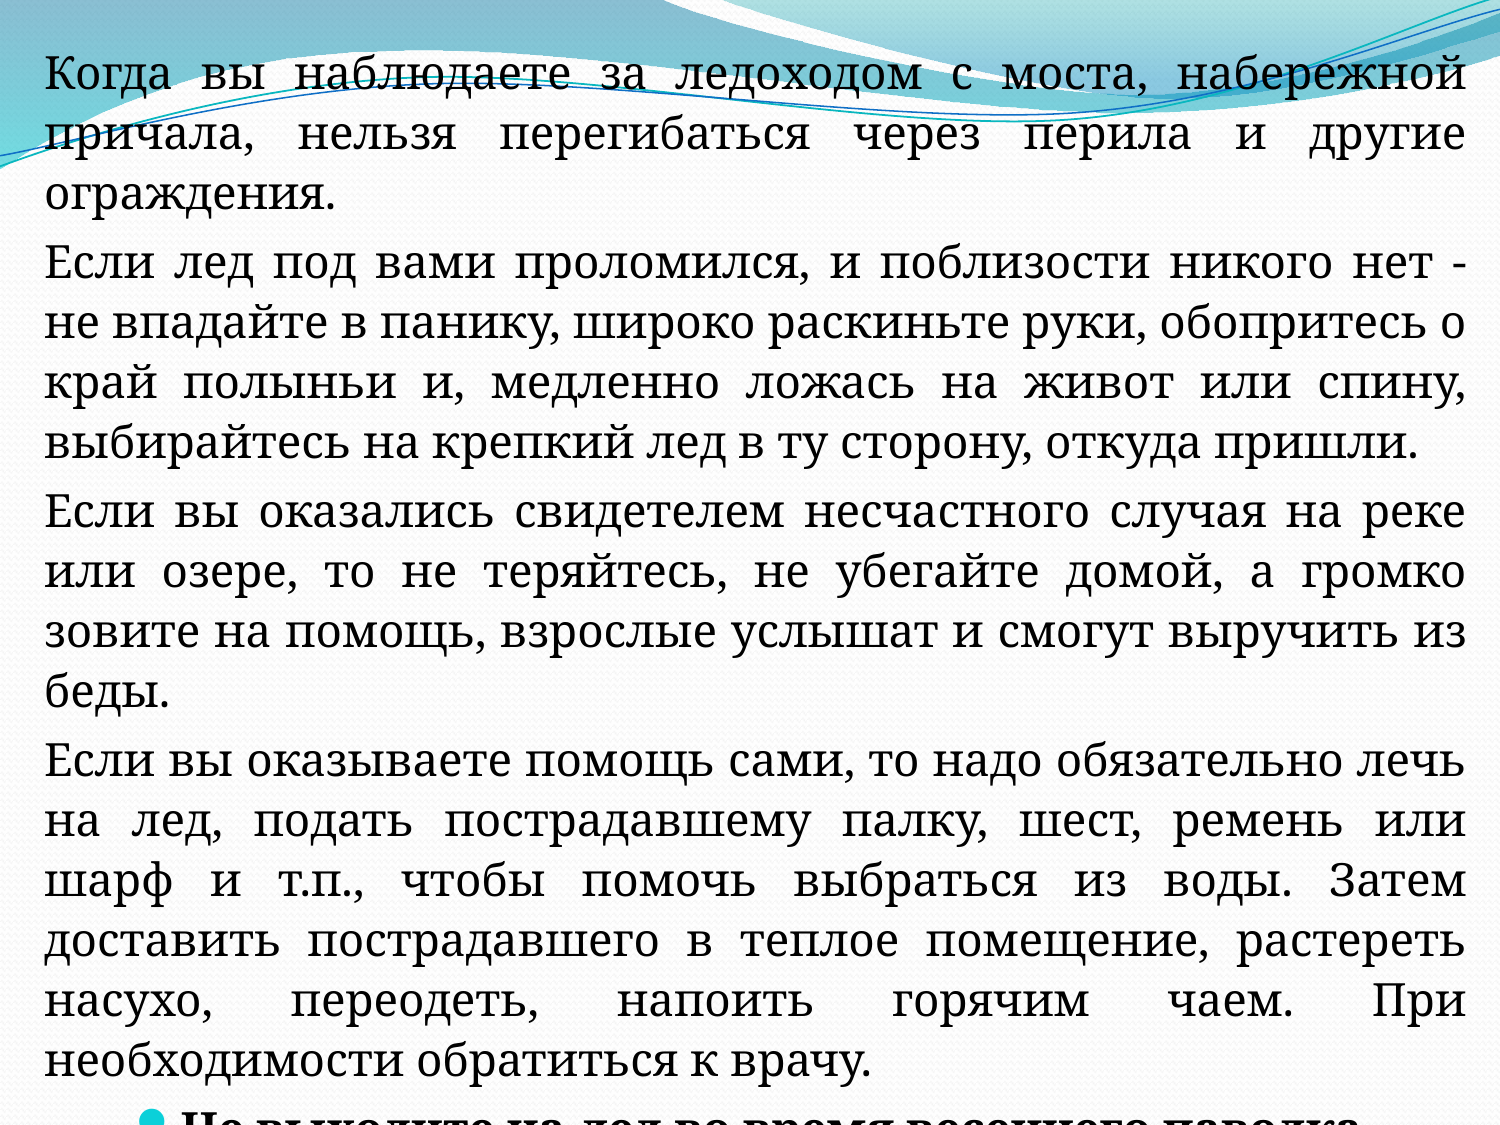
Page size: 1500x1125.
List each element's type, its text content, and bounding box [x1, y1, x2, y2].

list Когда вы наблюдаете за ледоходом с моста, набережной причала, нельзя перегибаться через перила и другие ограждения. Если лед под вами проломился, и поблизости никого нет - не впадайте в панику, широко раскиньте руки, обопритесь о край полыньи и, медленно ложась на живот или спину, выбирайтесь на крепкий лед в ту сторону, откуда пришли. Если вы оказались свидетелем несчастного случая на реке или озере, то не теряйтесь, не убегайте домой, а громко зовите на помощь, взрослые услышат и смогут выручить из беды. Если вы оказываете помощь сами, то надо обязательно лечь на лед, подать пострадавшему палку, шест, ремень или шарф и т.п., чтобы помочь выбраться из воды. Затем доставить пострадавшего в теплое помещение, растереть насухо, переодеть, напоить горячим чаем. При необходимости обратиться к врачу. Не выходите на лед во время весеннего паводка. Не подвергайте свою жизнь опасности [29, 30, 1483, 1094]
